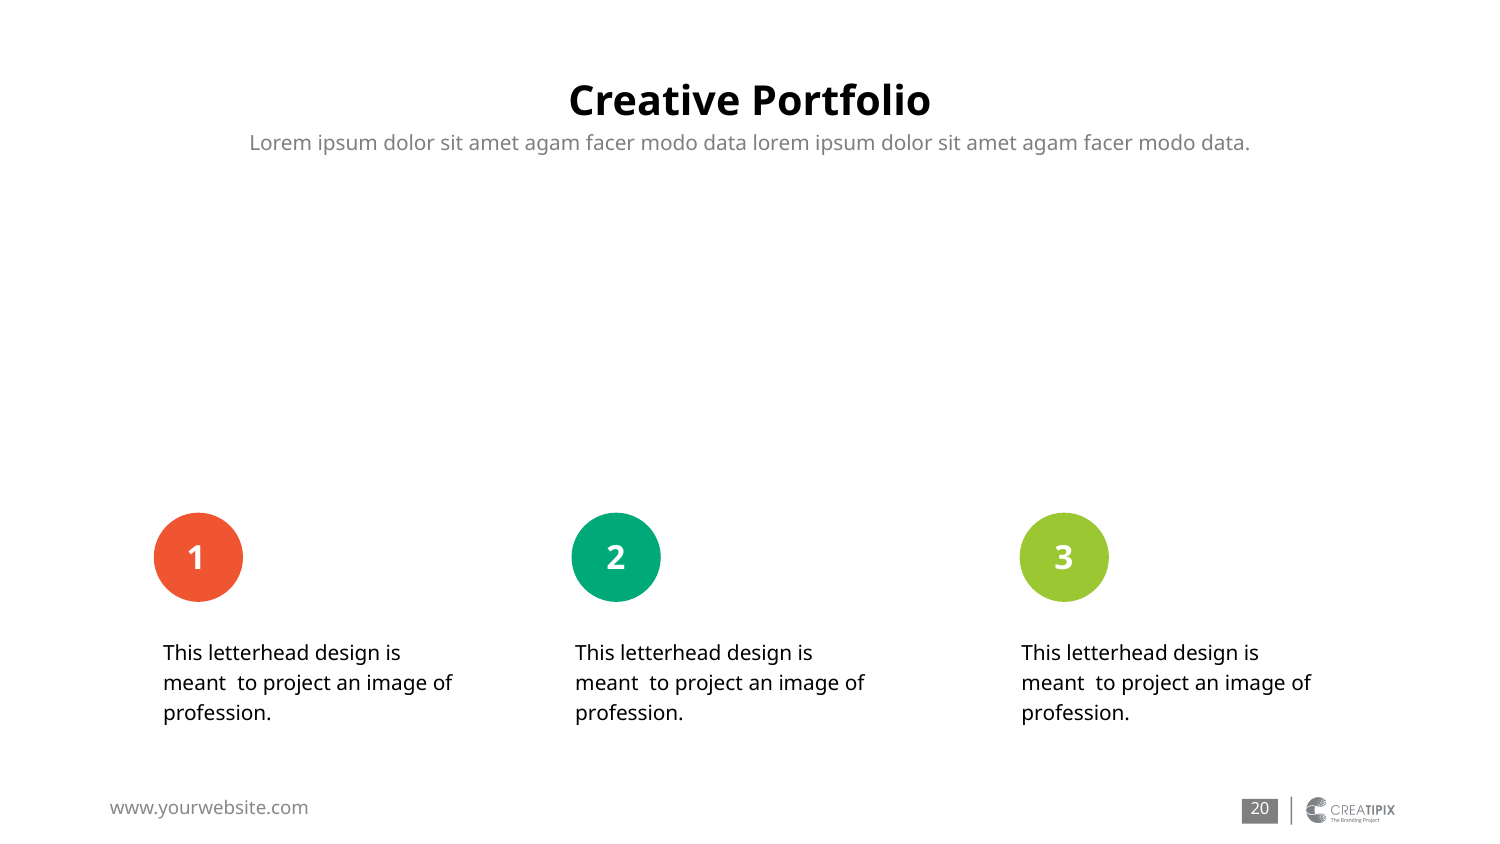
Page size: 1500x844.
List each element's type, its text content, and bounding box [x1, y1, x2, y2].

text_box This letterhead design is meant to project an image of profession. [1021, 643, 1326, 716]
slide_number ‹#› [1235, 792, 1286, 827]
title Creative Portfolio [103, 69, 1397, 128]
text_box This letterhead design is meant to project an image of profession. [575, 643, 879, 716]
picture [559, 225, 941, 608]
picture [106, 225, 489, 608]
text_box This letterhead design is meant to project an image of profession. [163, 643, 467, 716]
picture [1011, 225, 1394, 608]
picture [1306, 797, 1395, 823]
footer www.yourwebsite.com [94, 794, 455, 819]
list Lorem ipsum dolor sit amet agam facer modo data lorem ipsum dolor sit amet agam facer modo data. [107, 128, 1393, 156]
